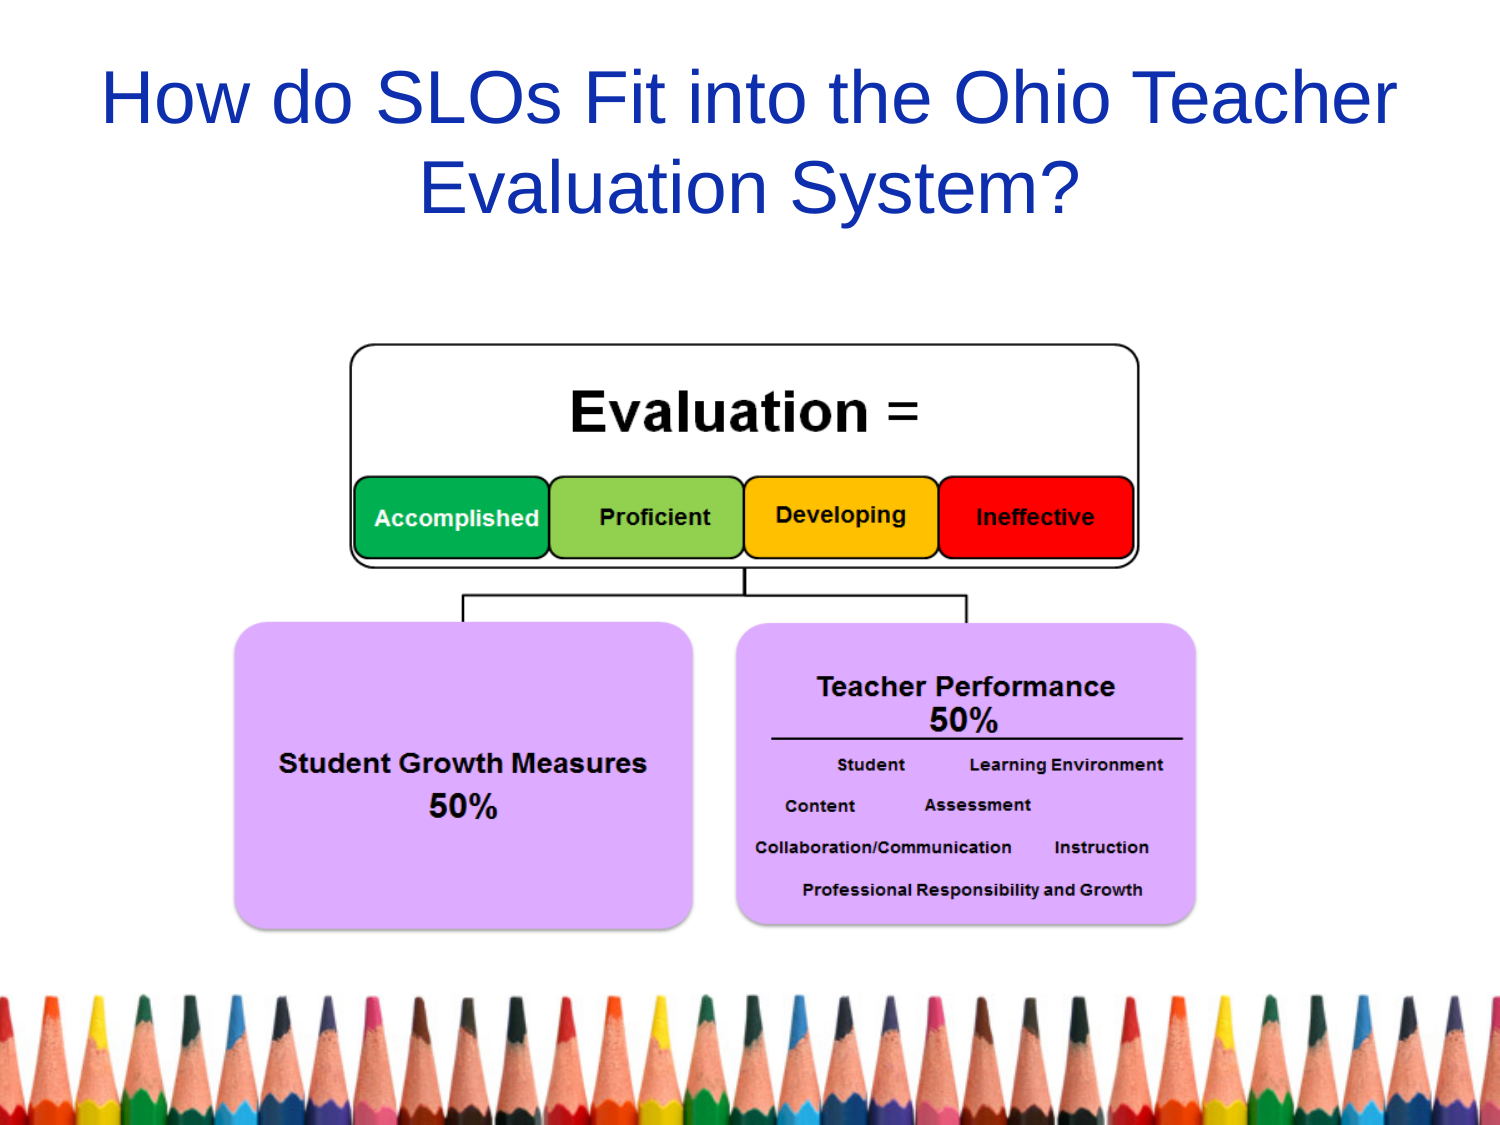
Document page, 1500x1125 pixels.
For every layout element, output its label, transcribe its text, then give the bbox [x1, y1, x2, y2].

picture [0, 0, 1500, 1125]
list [211, 332, 1218, 943]
title How do SLOs Fit into the Ohio Teacher Evaluation System? [75, 45, 1425, 233]
